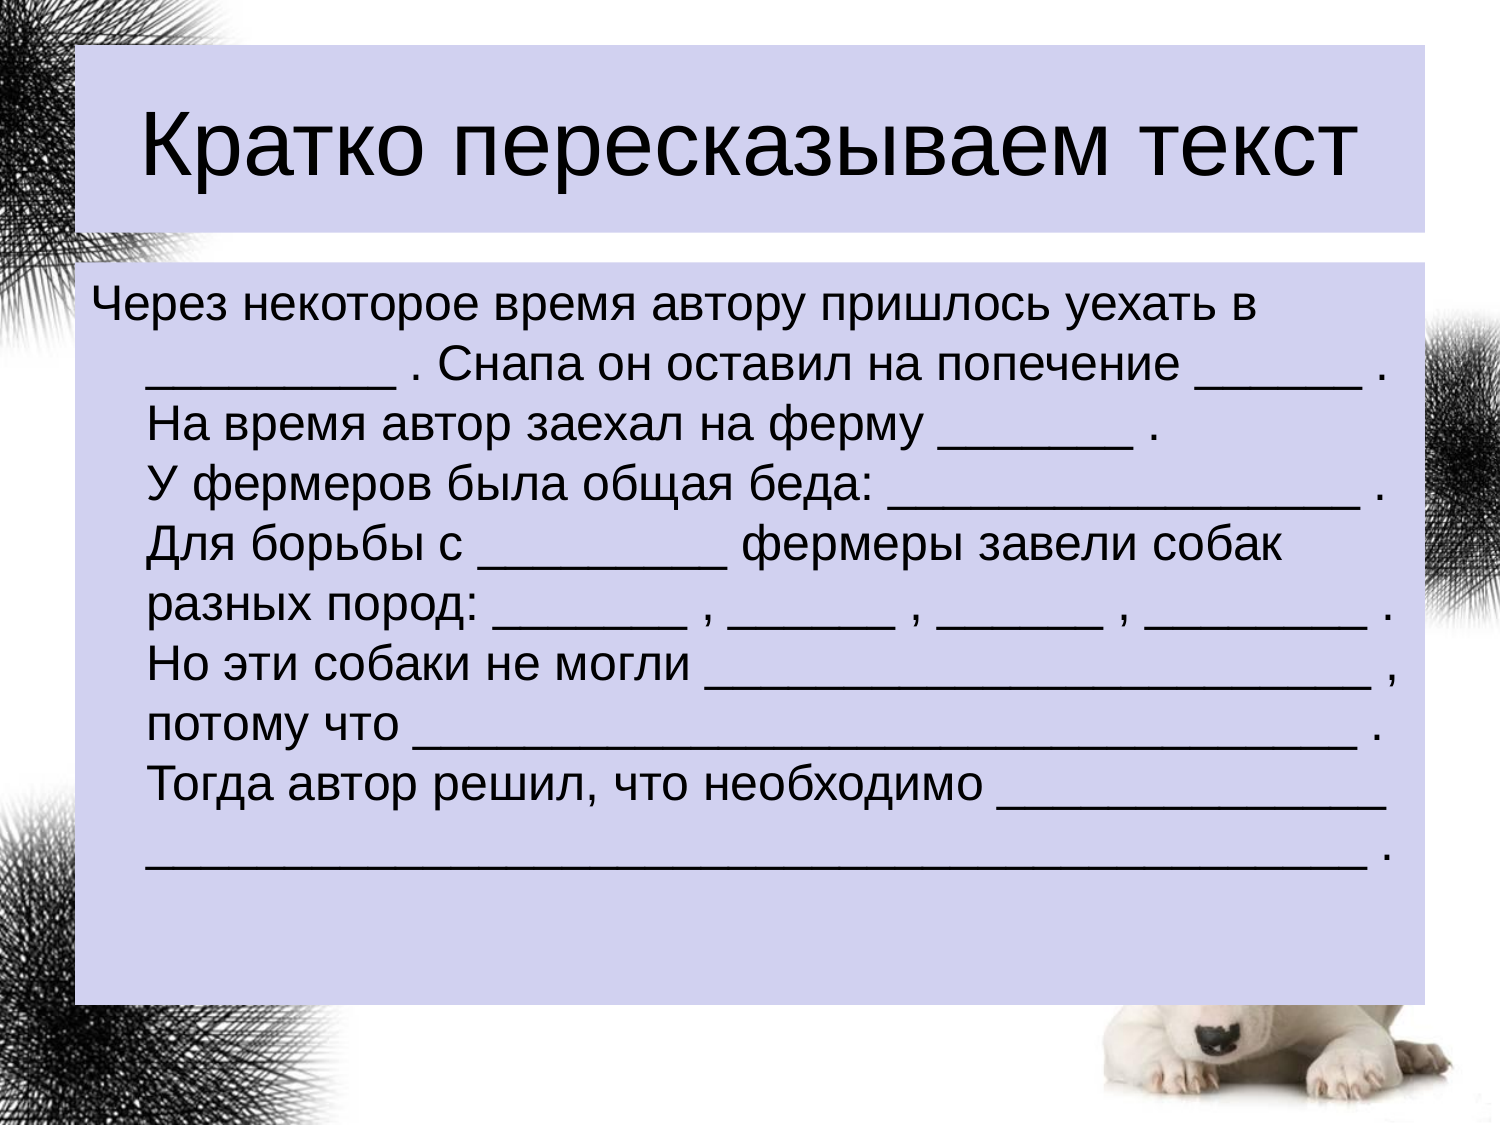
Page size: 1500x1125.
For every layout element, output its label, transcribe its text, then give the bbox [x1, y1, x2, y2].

list Через некоторое время автору пришлось уехать в _________ . Снапа он оставил на попечение ______ . На время автор заехал на ферму _______ . У фермеров была общая беда: _________________ . Для борьбы с _________ фермеры завели собак разных пород: _______ , ______ , ______ , ________ . Но эти собаки не могли ________________________ , потому что __________________________________ . Тогда автор решил, что необходимо ______________ ____________________________________________ . [75, 262, 1425, 1005]
title Кратко пересказываем текст [75, 45, 1425, 233]
picture [0, 0, 1500, 1125]
